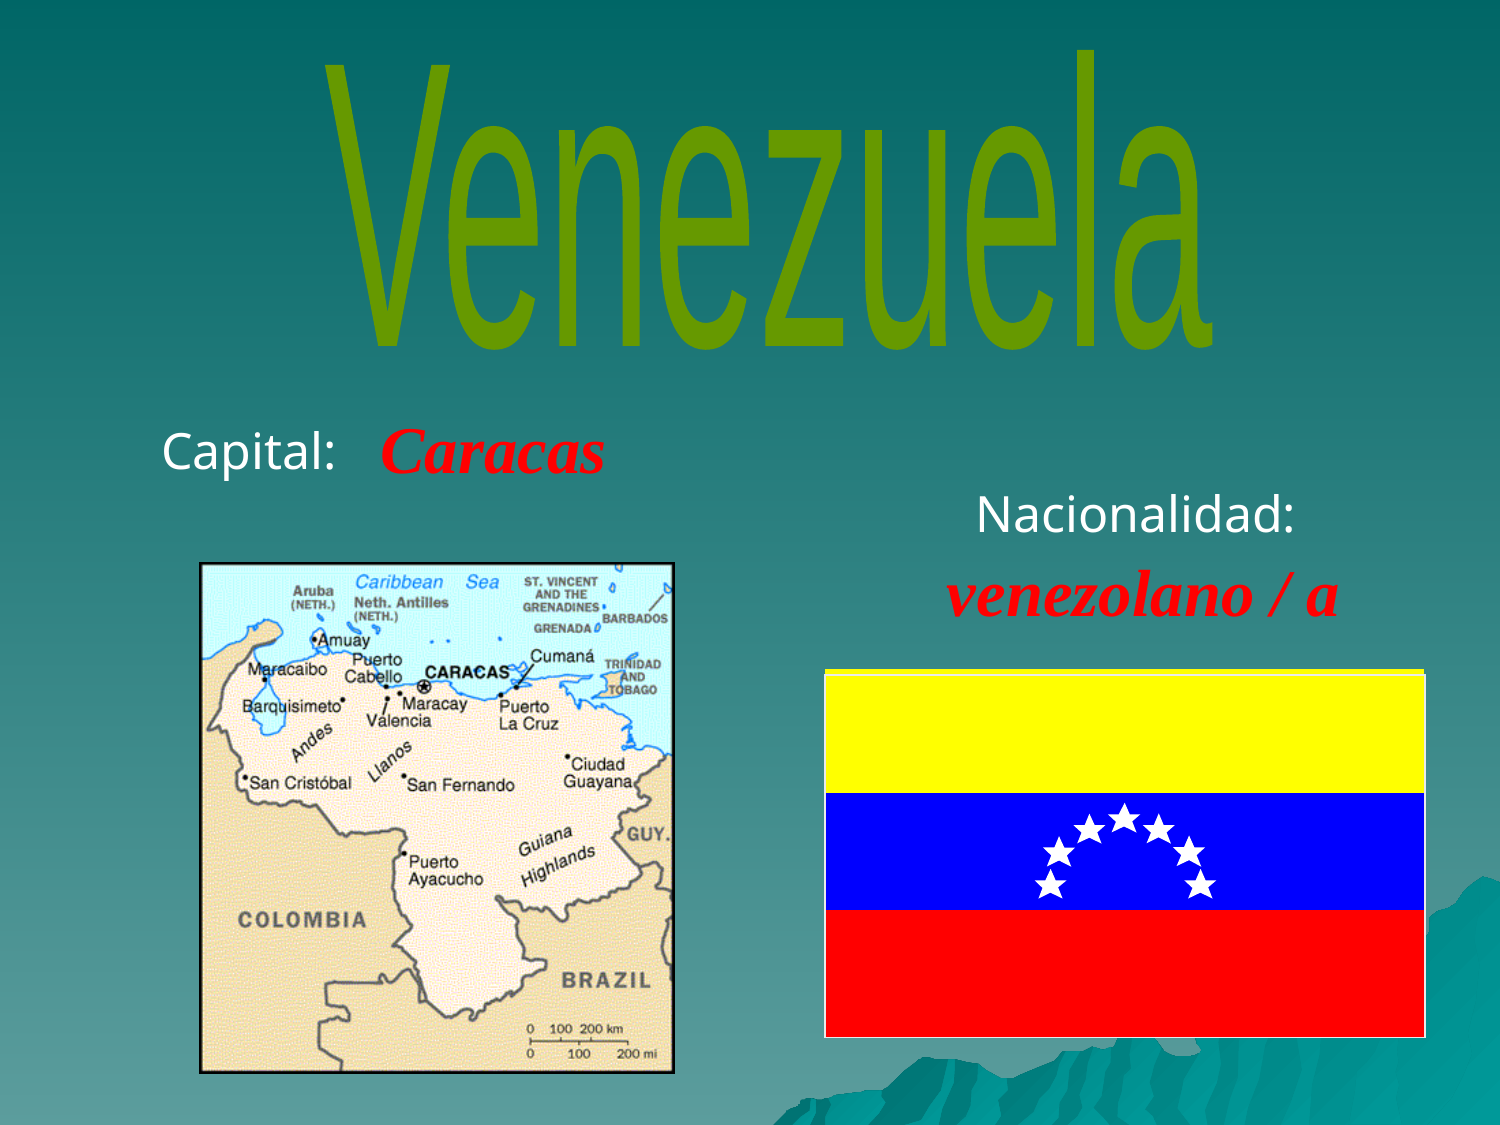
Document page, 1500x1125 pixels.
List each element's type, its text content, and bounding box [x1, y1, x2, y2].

text_box Capital: [146, 412, 352, 488]
text_box Caracas [299, 399, 688, 495]
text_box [824, 668, 1426, 1038]
text_box Nacionalidad: [960, 474, 1312, 550]
text_box venezolano / a [912, 542, 1375, 638]
picture [199, 562, 676, 1074]
